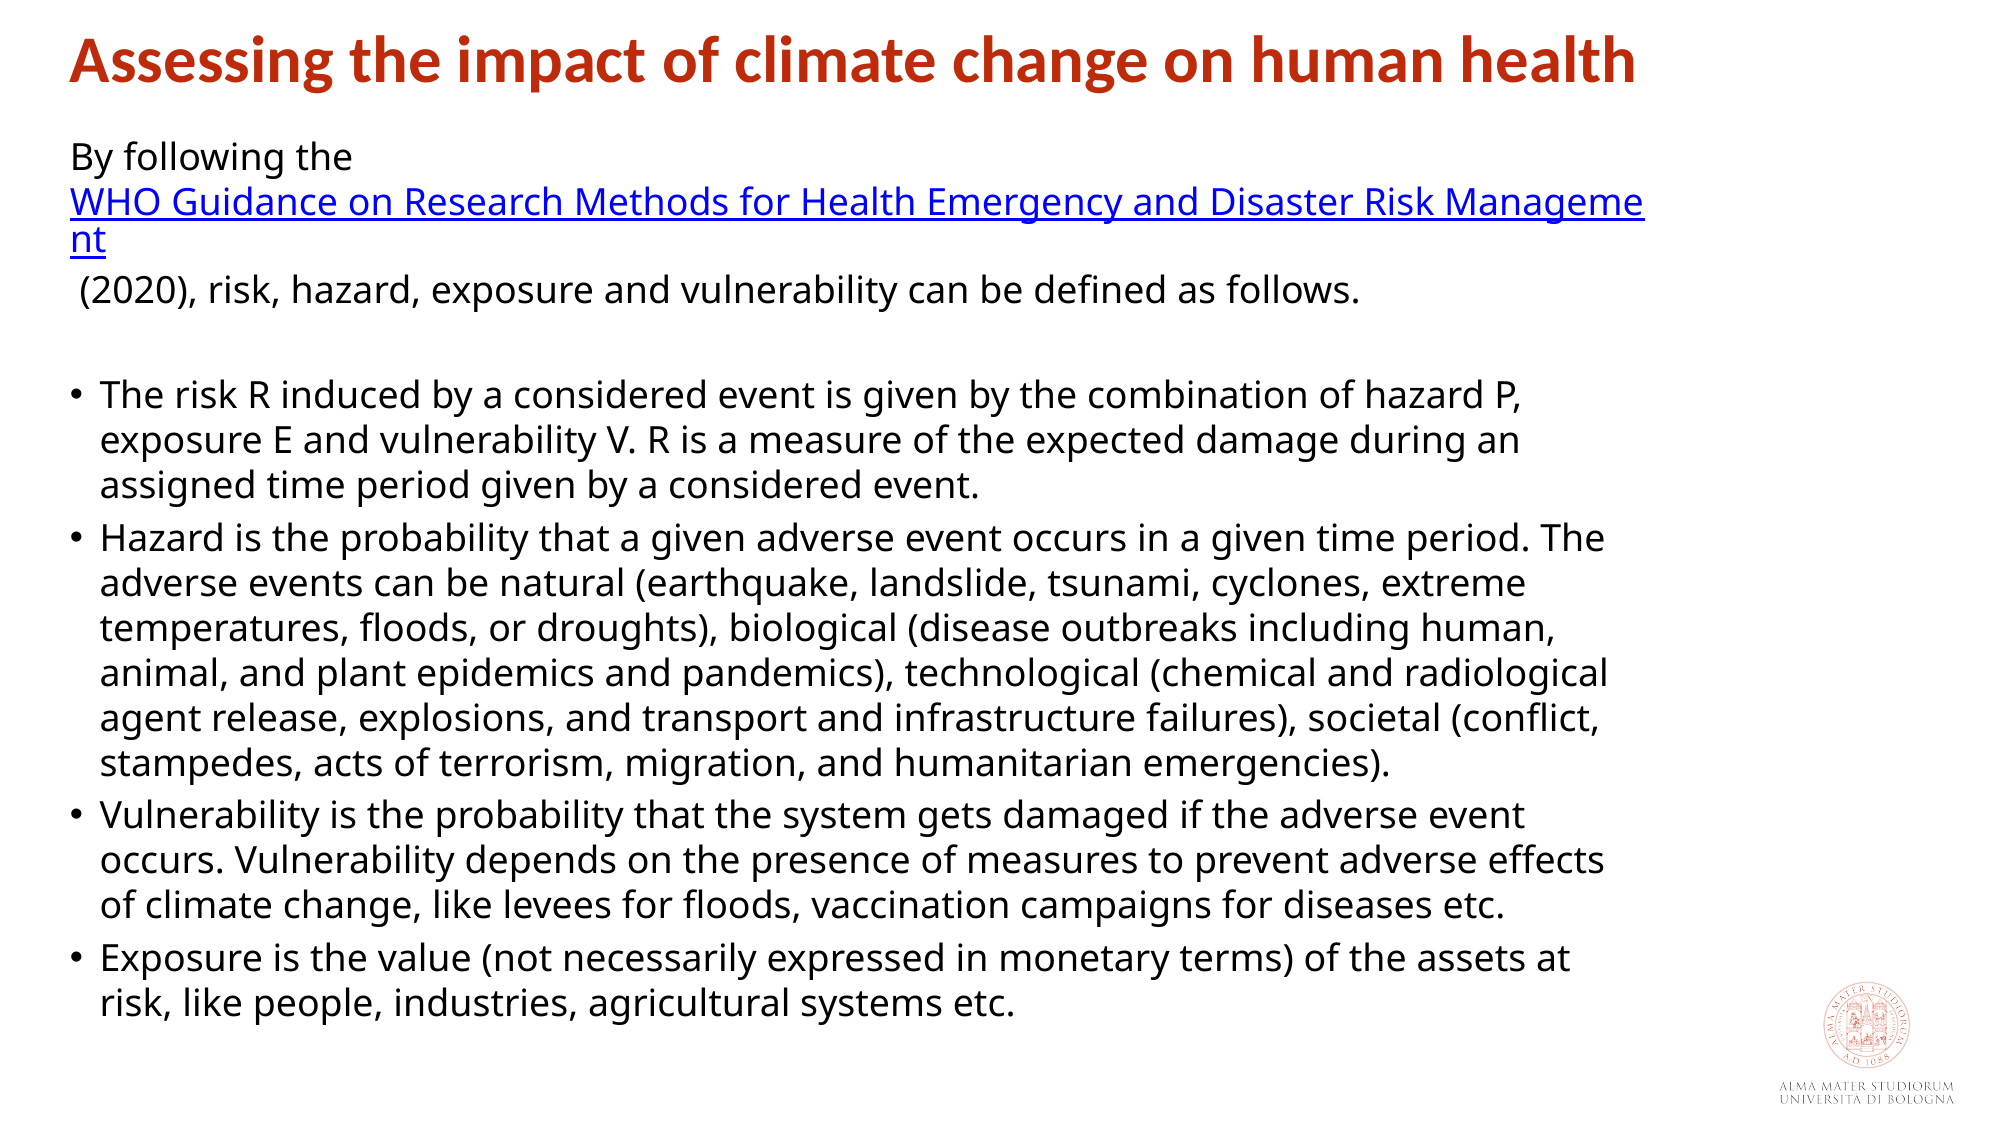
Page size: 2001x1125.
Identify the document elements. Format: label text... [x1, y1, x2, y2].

list By following the WHO Guidance on Research Methods for Health Emergency and Disaster Risk Management (2020), risk, hazard, exposure and vulnerability can be defined as follows. The risk R induced by a considered event is given by the combination of hazard P, exposure E and vulnerability V. R is a measure of the expected damage during an assigned time period given by a considered event. Hazard is the probability that a given adverse event occurs in a given time period. The adverse events can be natural (earthquake, landslide, tsunami, cyclones, extreme temperatures, floods, or droughts), biological (disease outbreaks including human, animal, and plant epidemics and pandemics), technological (chemical and radiological agent release, explosions, and transport and infrastructure failures), societal (conflict, stampedes, acts of terrorism, migration, and humanitarian emergencies). Vulnerability is the probability that the system gets damaged if the adverse event occurs. Vulnerability depends on the presence of measures to prevent adverse effects of climate change, like levees for floods, vaccination campaigns for diseases etc. Exposure is the value (not necessarily expressed in monetary terms) of the assets at risk, like people, industries, agricultural systems etc. [55, 125, 1661, 220]
list Assessing the impact of climate change on human health [55, 42, 1898, 149]
picture [1752, 964, 1981, 1118]
